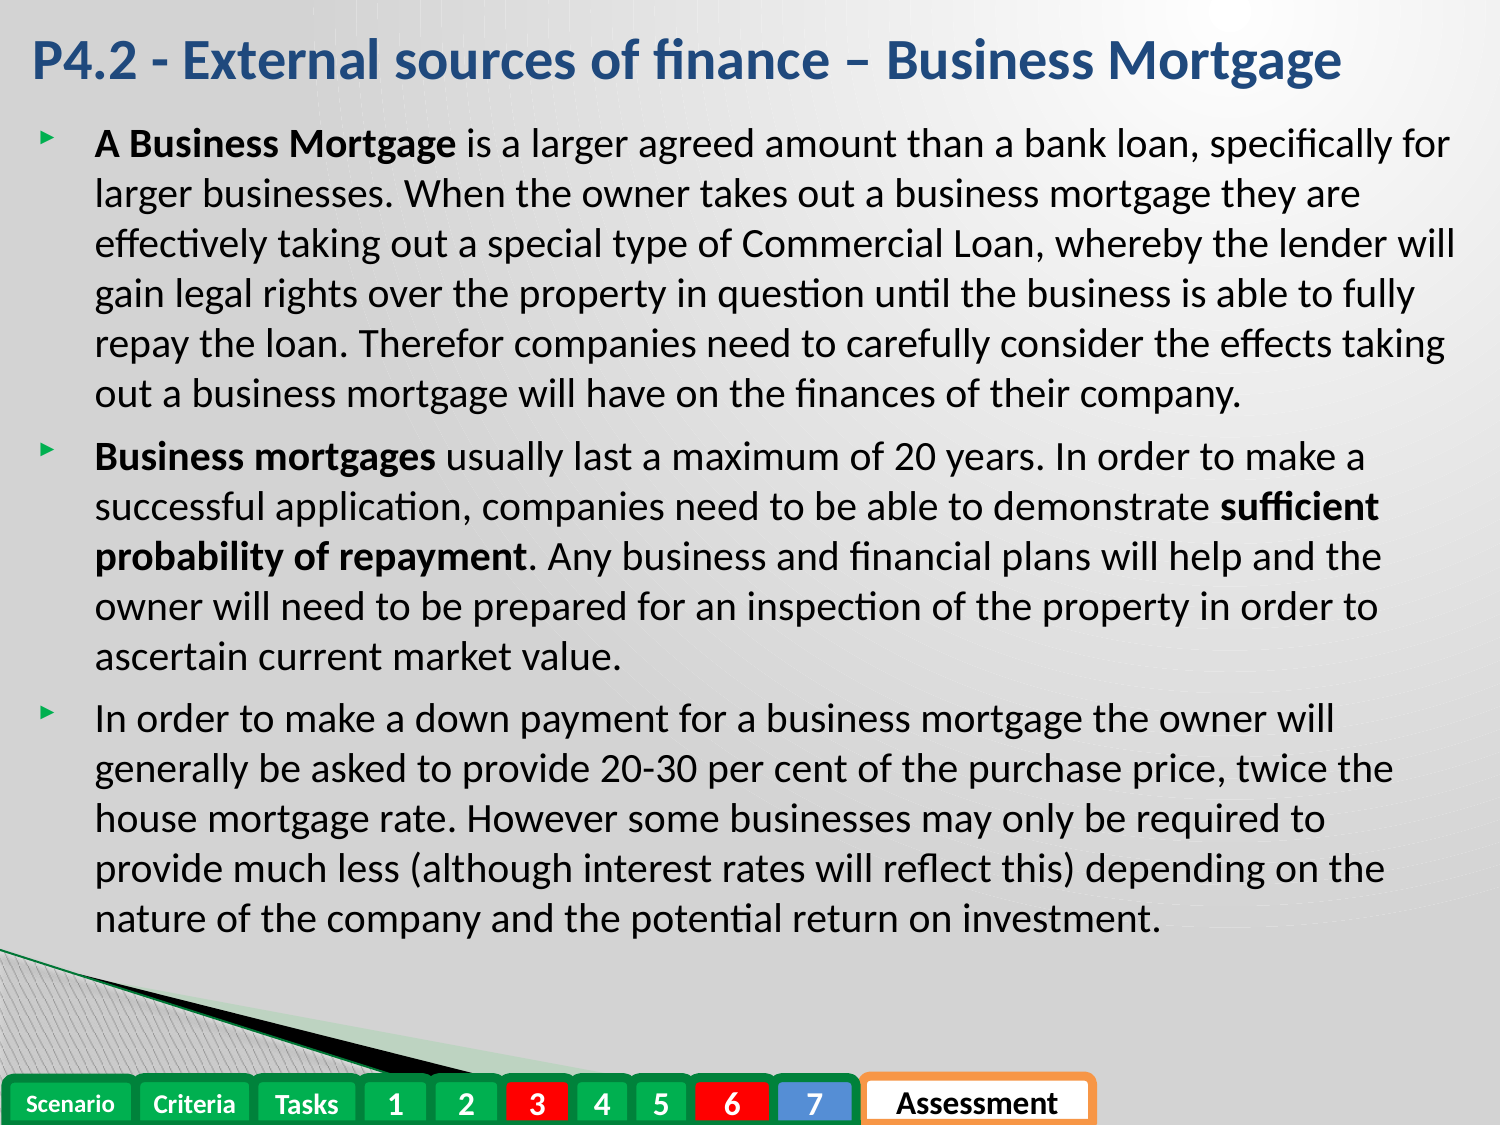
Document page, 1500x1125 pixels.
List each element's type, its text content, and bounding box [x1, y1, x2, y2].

title P4.2 - External sources of finance – Business Mortgage [17, 19, 1489, 94]
list A Business Mortgage is a larger agreed amount than a bank loan, specifically for larger businesses. When the owner takes out a business mortgage they are effectively taking out a special type of Commercial Loan, whereby the lender will gain legal rights over the property in question until the business is able to fully repay the loan. Therefor companies need to carefully consider the effects taking out a business mortgage will have on the finances of their company. Business mortgages usually last a maximum of 20 years. In order to make a successful application, companies need to be able to demonstrate sufficient probability of repayment. Any business and financial plans will help and the owner will need to be prepared for an inspection of the property in order to ascertain current market value. In order to make a down payment for a business mortgage the owner will generally be asked to provide 20-30 per cent of the purchase price, twice the house mortgage rate. However some businesses may only be required to provide much less (although interest rates will reflect this) depending on the nature of the company and the potential return on investment. [23, 108, 1477, 953]
